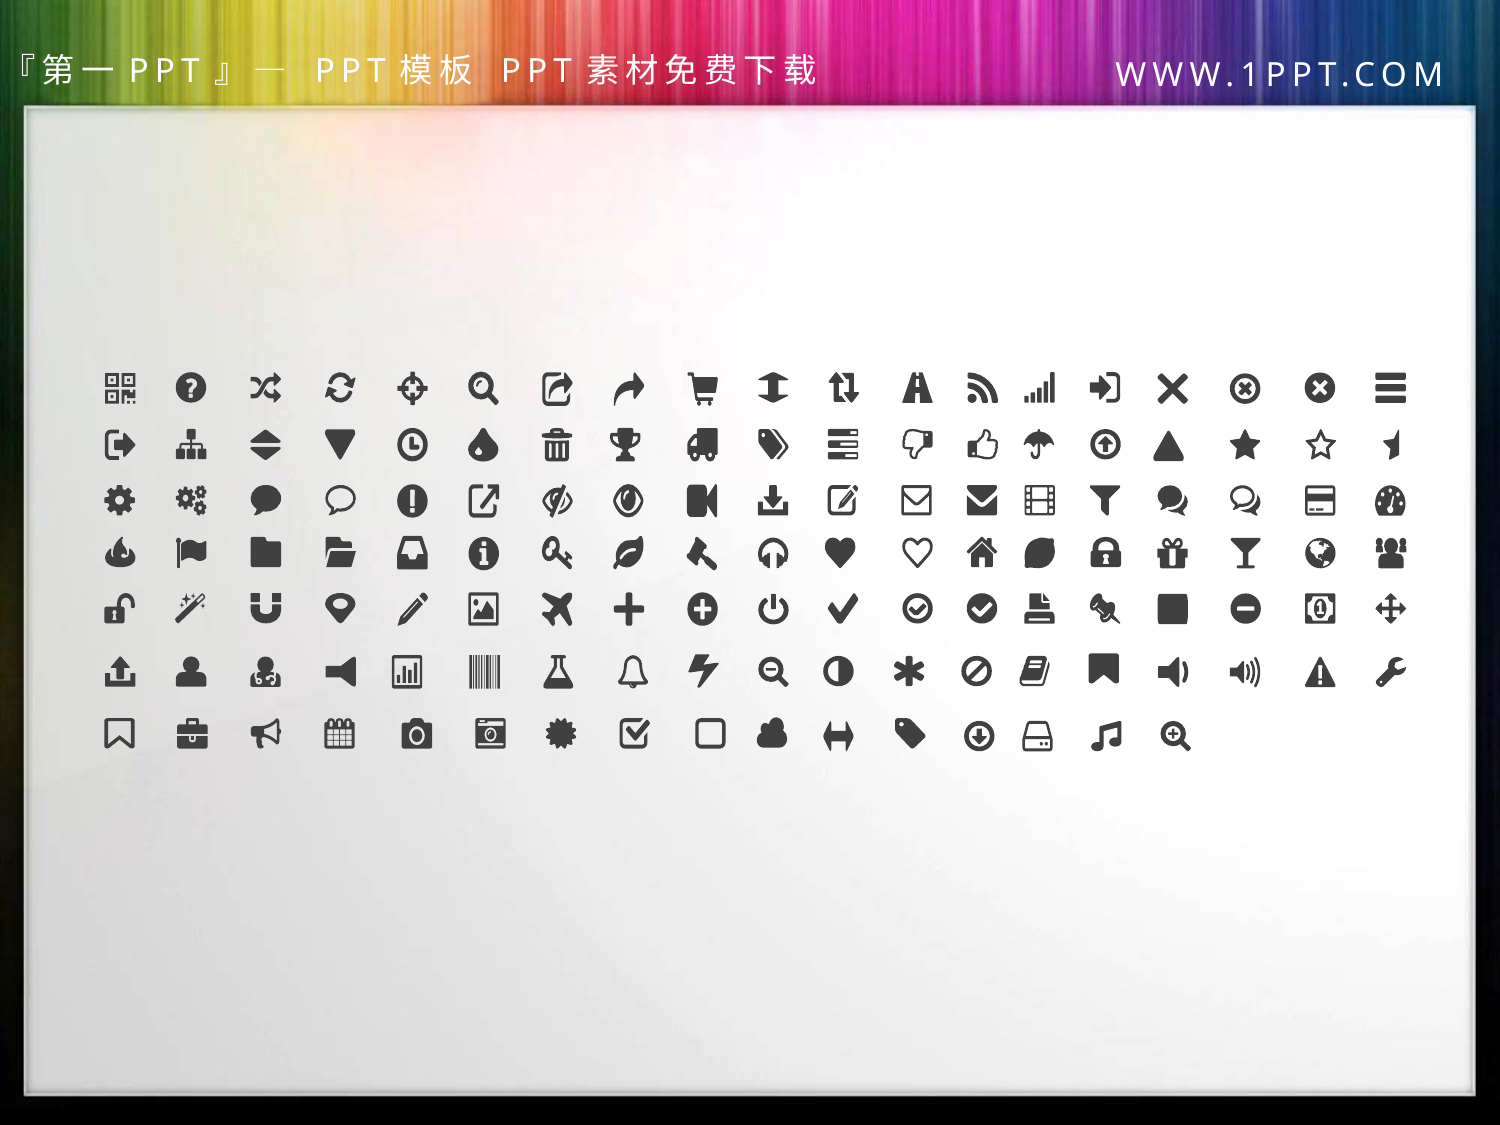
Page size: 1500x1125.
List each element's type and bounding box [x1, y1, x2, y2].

text_box [250, 718, 282, 749]
text_box [1240, 494, 1261, 516]
text_box [541, 427, 573, 439]
text_box [495, 655, 500, 689]
text_box [468, 536, 499, 571]
text_box [823, 655, 854, 687]
text_box [1029, 593, 1050, 610]
text_box [852, 485, 859, 492]
text_box [250, 485, 282, 516]
text_box [419, 592, 428, 602]
text_box [326, 551, 356, 568]
text_box [1230, 485, 1255, 510]
text_box [1375, 372, 1406, 380]
text_box [397, 427, 428, 462]
text_box [966, 536, 998, 568]
text_box [1305, 656, 1336, 688]
text_box [1375, 593, 1406, 624]
text_box [391, 655, 423, 689]
text_box [902, 428, 933, 460]
text_box [177, 736, 208, 749]
text_box [475, 718, 506, 749]
text_box [1229, 660, 1245, 684]
text_box [1375, 384, 1406, 392]
text_box [902, 372, 933, 403]
text_box [250, 372, 281, 403]
text_box [823, 721, 854, 752]
text_box [895, 718, 926, 749]
text_box [324, 429, 356, 460]
text_box [557, 491, 573, 515]
text_box [324, 718, 355, 749]
text_box [250, 593, 260, 603]
text_box [610, 427, 641, 462]
text_box [824, 537, 856, 569]
text_box [397, 535, 428, 570]
picture [0, 0, 1500, 1125]
text_box [468, 428, 499, 462]
text_box [827, 593, 859, 624]
text_box [771, 593, 776, 610]
text_box [541, 535, 573, 570]
text_box [1088, 653, 1119, 684]
text_box [1383, 429, 1400, 460]
text_box [1158, 656, 1180, 688]
text_box [758, 597, 789, 625]
text_box [1305, 429, 1336, 460]
text_box [757, 501, 789, 516]
text_box [250, 446, 281, 460]
text_box [397, 371, 428, 406]
text_box [1043, 381, 1049, 403]
text_box [828, 372, 847, 402]
text_box [1375, 537, 1407, 569]
text_box [966, 485, 998, 503]
text_box [613, 535, 644, 570]
text_box [542, 484, 566, 518]
text_box [966, 593, 998, 624]
text_box [175, 537, 207, 569]
text_box [827, 428, 859, 437]
text_box [468, 484, 497, 518]
text_box [1157, 537, 1188, 569]
text_box [104, 593, 135, 624]
text_box [756, 717, 788, 748]
text_box [541, 592, 573, 626]
text_box [475, 655, 480, 689]
text_box [687, 592, 718, 626]
text_box [1229, 429, 1261, 460]
text_box [325, 386, 353, 403]
text_box [1375, 395, 1406, 403]
text_box [1024, 611, 1055, 624]
text_box [1153, 430, 1184, 462]
text_box [687, 372, 718, 406]
text_box [175, 372, 207, 403]
text_box [1090, 536, 1122, 568]
text_box [1089, 375, 1112, 400]
text_box [827, 485, 856, 516]
text_box [104, 718, 135, 749]
text_box [1230, 593, 1261, 624]
text_box [397, 484, 428, 518]
text_box [325, 536, 352, 560]
text_box [1305, 537, 1336, 569]
text_box [272, 593, 282, 603]
text_box [686, 484, 718, 518]
text_box [967, 372, 998, 403]
text_box [1022, 720, 1053, 752]
text_box [1024, 537, 1055, 569]
text_box [543, 655, 574, 689]
text_box [1091, 720, 1122, 752]
text_box [841, 372, 860, 403]
text_box [325, 593, 356, 624]
text_box [468, 592, 499, 626]
text_box [1089, 485, 1121, 516]
text_box [250, 429, 281, 443]
text_box [902, 593, 933, 624]
text_box [486, 655, 491, 689]
text_box [548, 372, 573, 399]
text_box [1019, 655, 1050, 687]
text_box [1024, 485, 1055, 516]
text_box [1160, 720, 1191, 752]
text_box [1182, 661, 1189, 683]
text_box [250, 536, 282, 568]
text_box [545, 718, 577, 749]
text_box [328, 372, 356, 388]
text_box [121, 389, 136, 404]
text_box [121, 373, 136, 387]
text_box [175, 485, 207, 516]
text_box [325, 485, 356, 516]
text_box [1305, 485, 1336, 516]
text_box [1090, 429, 1121, 460]
text_box [104, 429, 119, 460]
text_box [763, 485, 783, 508]
text_box [542, 372, 571, 406]
text_box [1023, 428, 1055, 460]
text_box [902, 537, 933, 569]
text_box [613, 592, 645, 626]
text_box [1037, 387, 1042, 403]
text_box [1050, 372, 1055, 403]
text_box [613, 484, 644, 518]
text_box [758, 656, 789, 687]
text_box [688, 654, 719, 688]
text_box [966, 495, 998, 516]
text_box [1254, 656, 1261, 688]
text_box [613, 372, 645, 406]
text_box [961, 655, 992, 687]
text_box [1305, 593, 1336, 624]
text_box [105, 656, 136, 687]
text_box [105, 373, 119, 387]
text_box [758, 429, 789, 460]
text_box [1157, 593, 1188, 625]
text_box [1106, 372, 1121, 403]
text_box [114, 432, 136, 457]
text_box [1229, 373, 1261, 404]
text_box [1030, 392, 1036, 403]
text_box [250, 656, 281, 687]
text_box [686, 536, 717, 571]
text_box [625, 719, 650, 741]
text_box [1157, 485, 1188, 516]
text_box [104, 485, 135, 516]
text_box [544, 440, 569, 462]
text_box [480, 484, 500, 510]
text_box [827, 440, 859, 448]
text_box [687, 428, 718, 462]
text_box [758, 372, 789, 403]
text_box [894, 655, 925, 687]
text_box [175, 428, 207, 460]
text_box [105, 536, 136, 568]
text_box [1157, 373, 1188, 404]
text_box [901, 485, 932, 516]
text_box [619, 718, 648, 749]
text_box [468, 371, 499, 406]
text_box [175, 593, 206, 624]
text_box [397, 597, 423, 626]
text_box [401, 718, 433, 749]
text_box [964, 720, 995, 752]
text_box [967, 429, 998, 460]
text_box [1375, 485, 1406, 516]
text_box [1246, 664, 1251, 681]
text_box [1250, 660, 1256, 684]
text_box [758, 537, 789, 569]
text_box [105, 389, 119, 404]
text_box [1089, 593, 1121, 624]
text_box [177, 718, 208, 734]
text_box [827, 452, 859, 460]
text_box [1230, 537, 1261, 569]
text_box [1024, 395, 1029, 403]
text_box [1375, 656, 1407, 688]
text_box [250, 604, 282, 624]
text_box [325, 656, 356, 687]
text_box [1304, 372, 1336, 403]
text_box [617, 655, 649, 689]
text_box [695, 718, 726, 749]
text_box [175, 656, 207, 687]
